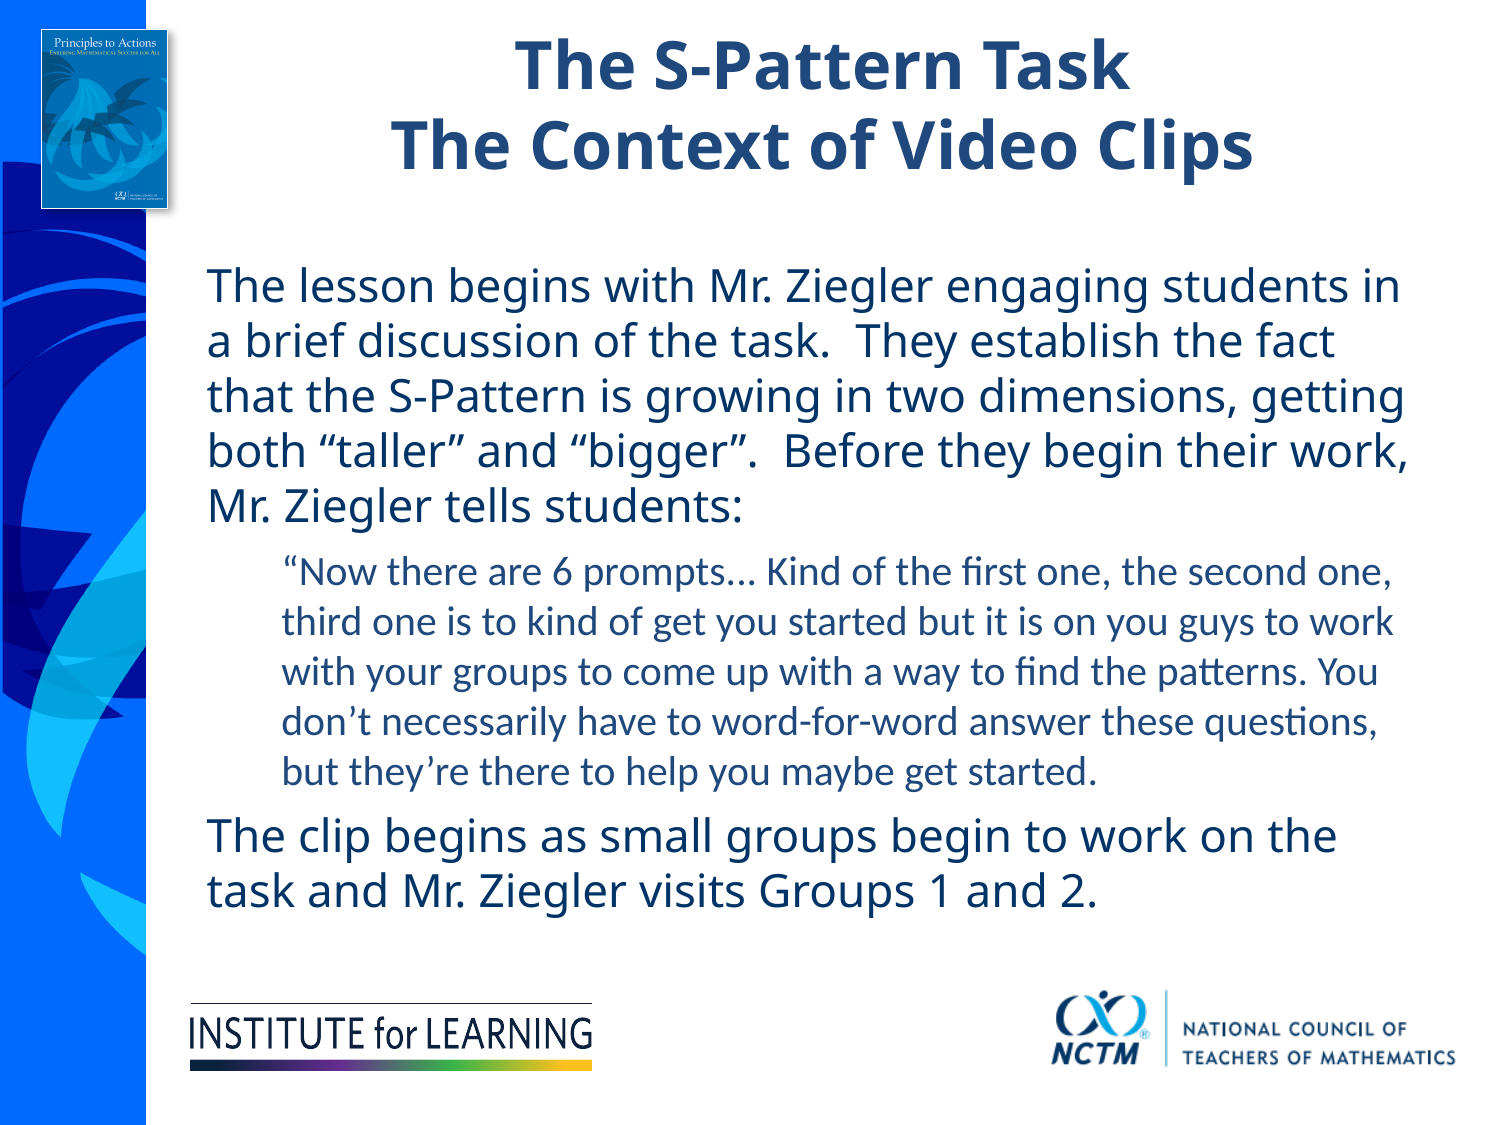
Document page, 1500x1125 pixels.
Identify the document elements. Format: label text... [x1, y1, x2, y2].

picture [0, 0, 168, 1125]
picture [190, 1003, 592, 1072]
text_box The S-Pattern Task The Context of Video Clips [150, 0, 1500, 130]
text_box The lesson begins with Mr. Ziegler engaging students in a brief discussion of the task. They establish the fact that the S-Pattern is growing in two dimensions, getting both “taller” and “bigger”. Before they begin their work, Mr. Ziegler tells students: “Now there are 6 prompts... Kind of the first one, the second one, third one is to kind of get you started but it is on you guys to work with your groups to come up with a way to find the patterns. You don’t necessarily have to word-for-word answer these questions, but they’re there to help you maybe get started. The clip begins as small groups begin to work on the task and Mr. Ziegler visits Groups 1 and 2. [191, 248, 1430, 937]
picture [1034, 969, 1474, 1085]
